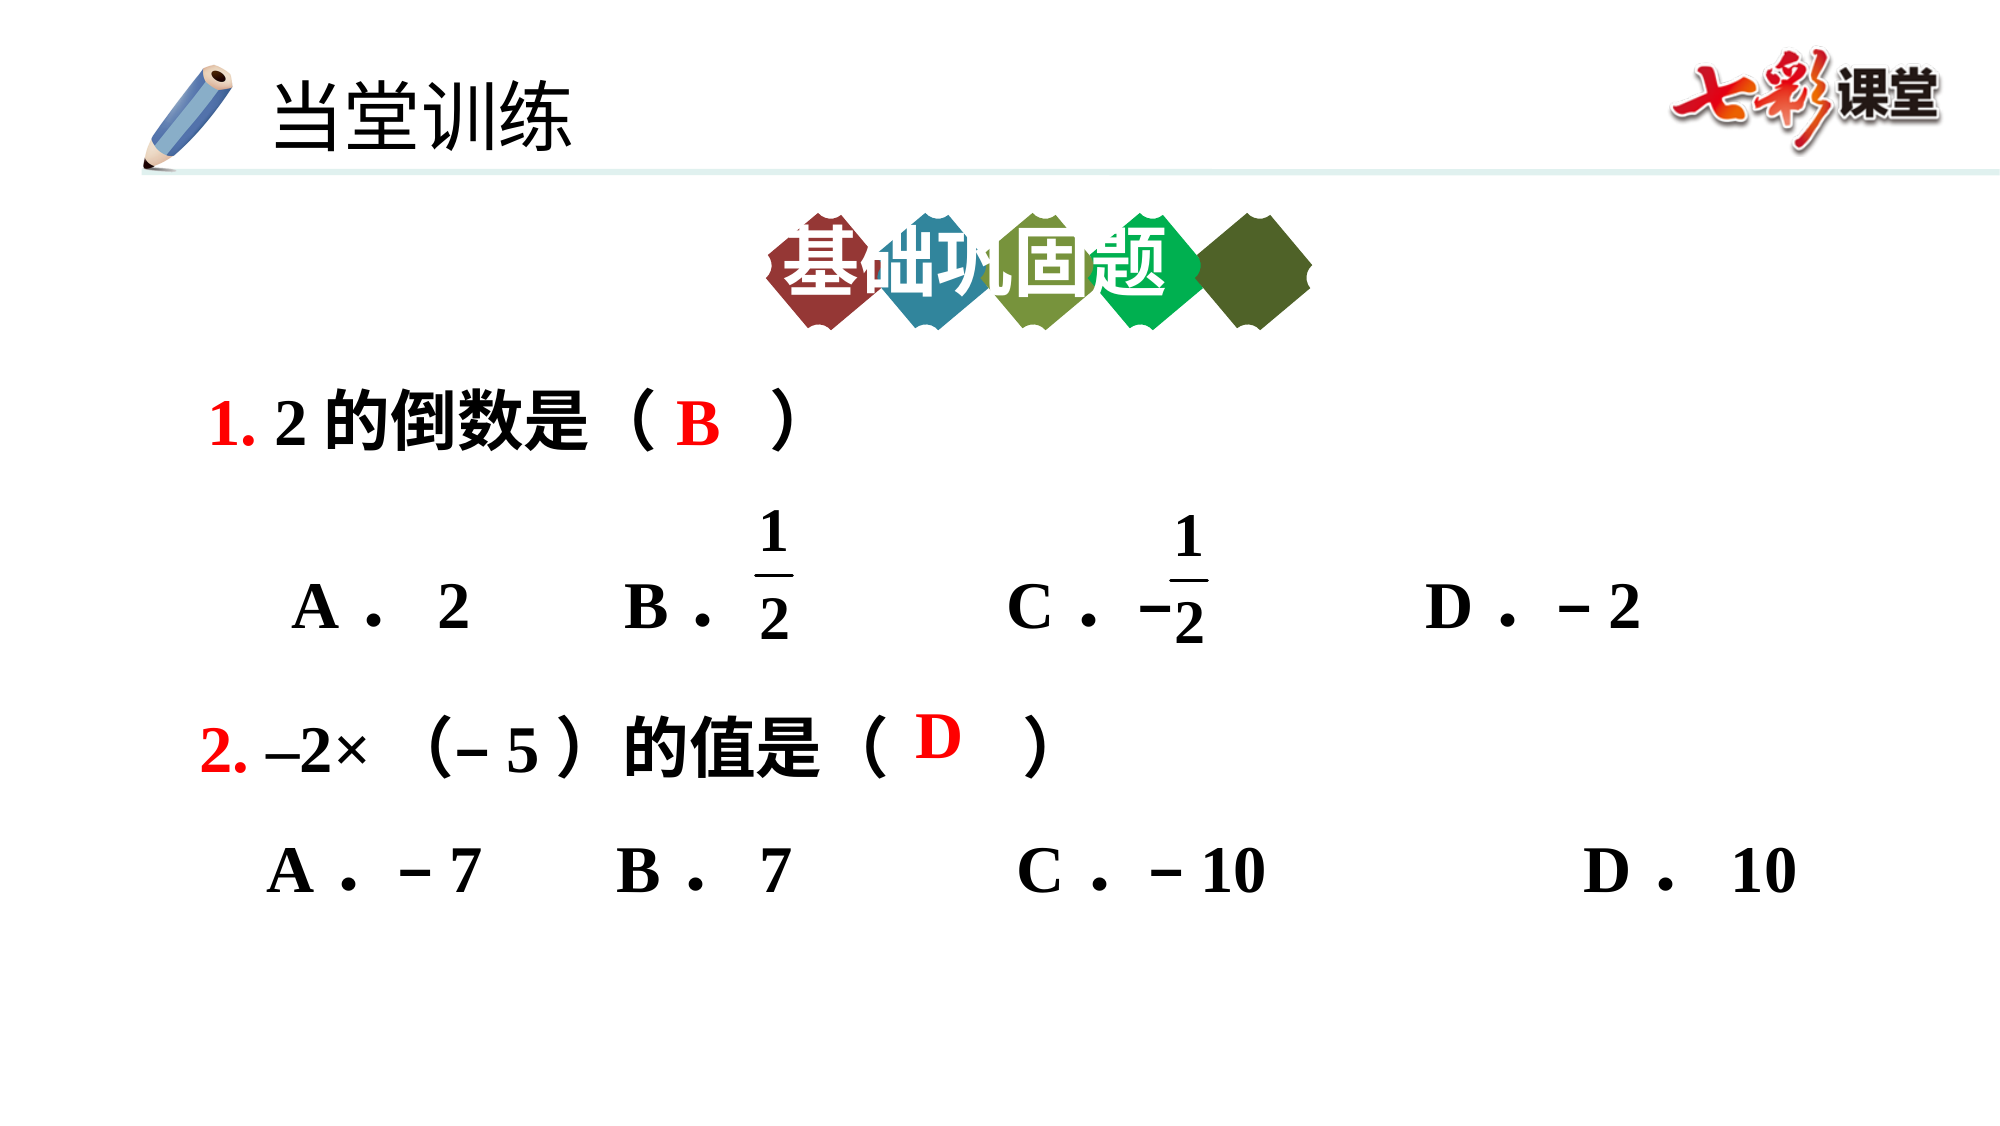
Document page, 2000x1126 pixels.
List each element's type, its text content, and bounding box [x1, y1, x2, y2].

picture [1666, 42, 1948, 157]
text_box 2. –2×（–5）的值是（ ） A．–7 B．7 C．–10 D．10 [179, 655, 1975, 916]
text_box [744, 488, 808, 655]
text_box D [895, 682, 974, 783]
text_box 1. 2的倒数是（ ） A．2 B． C．– D．–2 [187, 368, 1950, 654]
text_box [1159, 493, 1223, 659]
picture [133, 42, 242, 195]
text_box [767, 205, 1311, 322]
